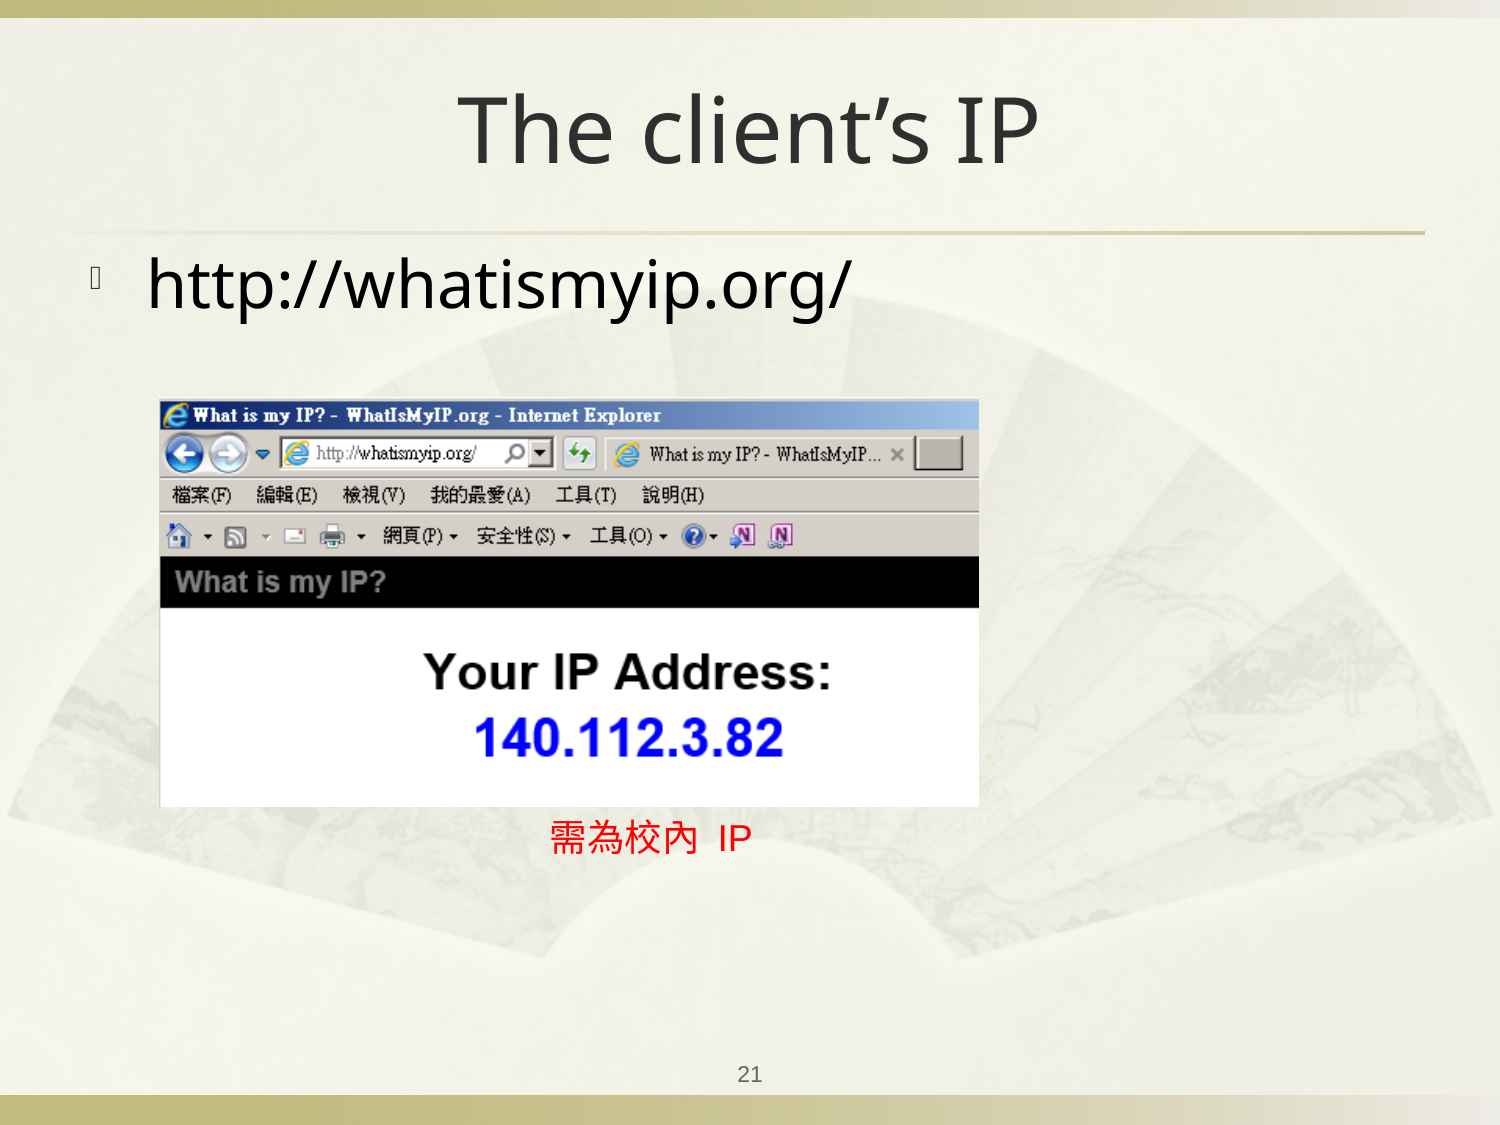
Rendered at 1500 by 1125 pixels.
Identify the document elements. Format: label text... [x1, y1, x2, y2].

list http://whatismyip.org/ [75, 234, 1425, 1032]
picture [158, 396, 979, 807]
slide_number 21 [675, 1050, 825, 1097]
title The client’s IP [75, 45, 1425, 209]
text_box 需為校內 IP [535, 816, 768, 867]
